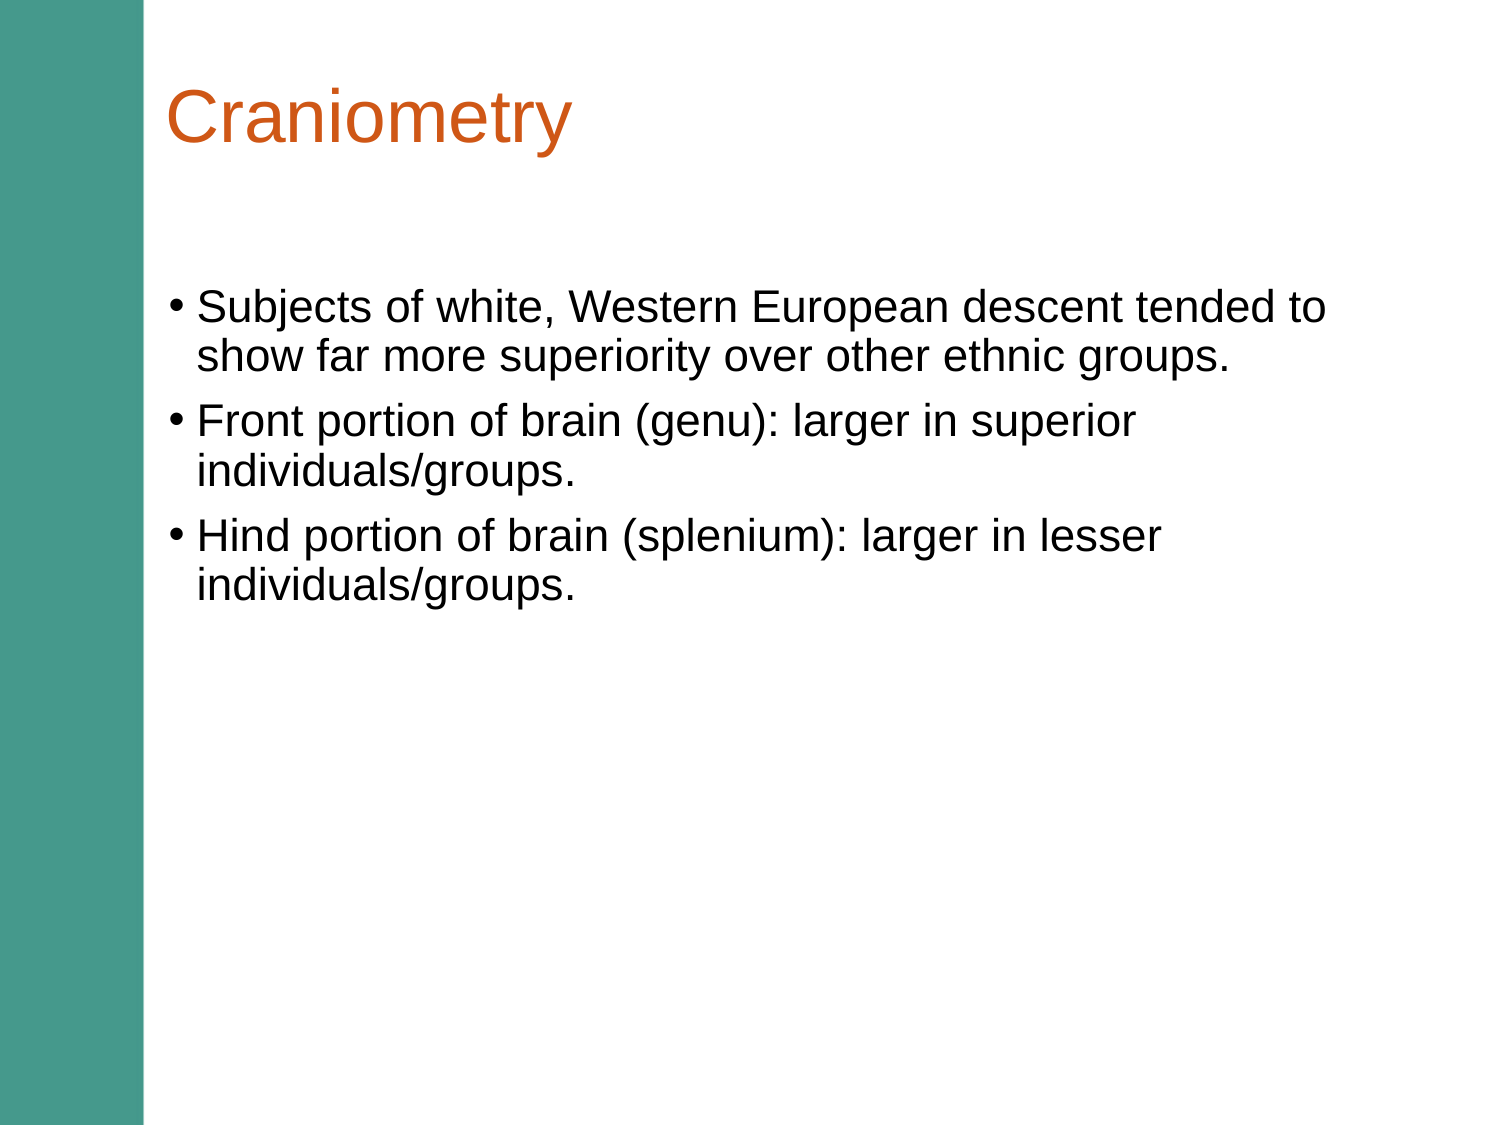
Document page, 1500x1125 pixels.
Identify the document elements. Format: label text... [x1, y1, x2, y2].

picture [0, 0, 1500, 1125]
title Craniometry [150, 37, 1444, 200]
list Subjects of white, Western European descent tended to show far more superiority over other ethnic groups. Front portion of brain (genu): larger in superior individuals/groups. Hind portion of brain (splenium): larger in lesser individuals/groups. [153, 275, 1448, 989]
